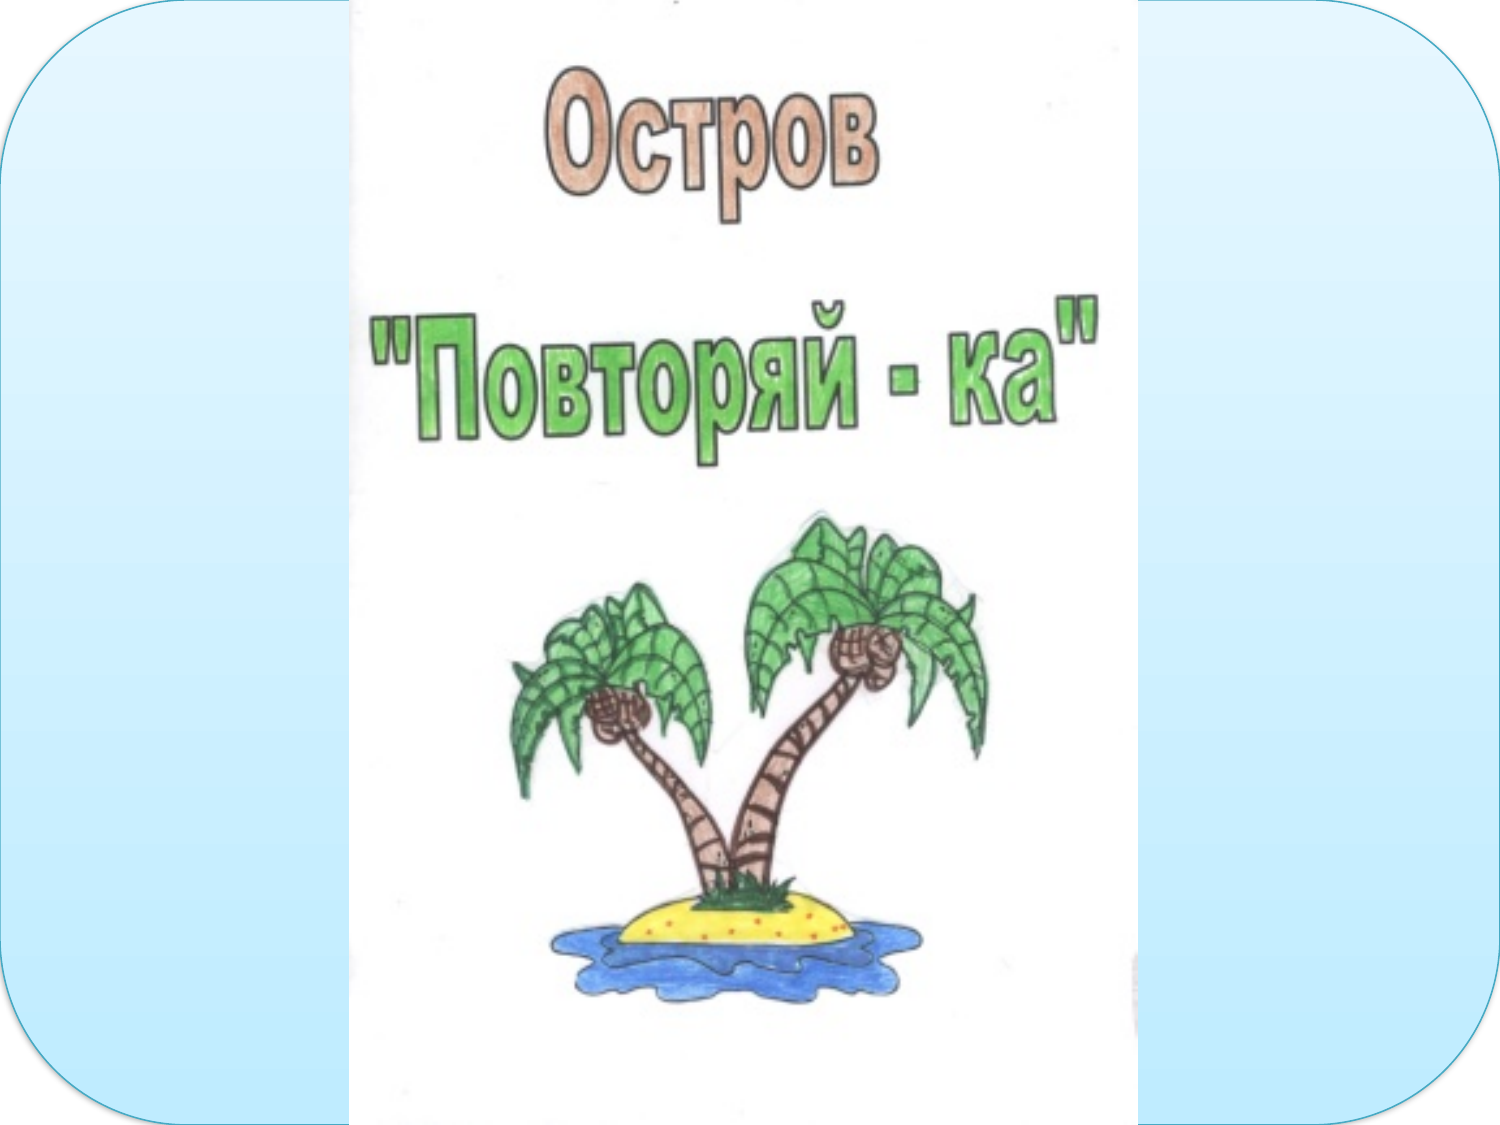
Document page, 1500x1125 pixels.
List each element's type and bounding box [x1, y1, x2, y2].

picture [348, 0, 1138, 1125]
text_box [0, 0, 346, 1125]
text_box [1139, 0, 1500, 1125]
